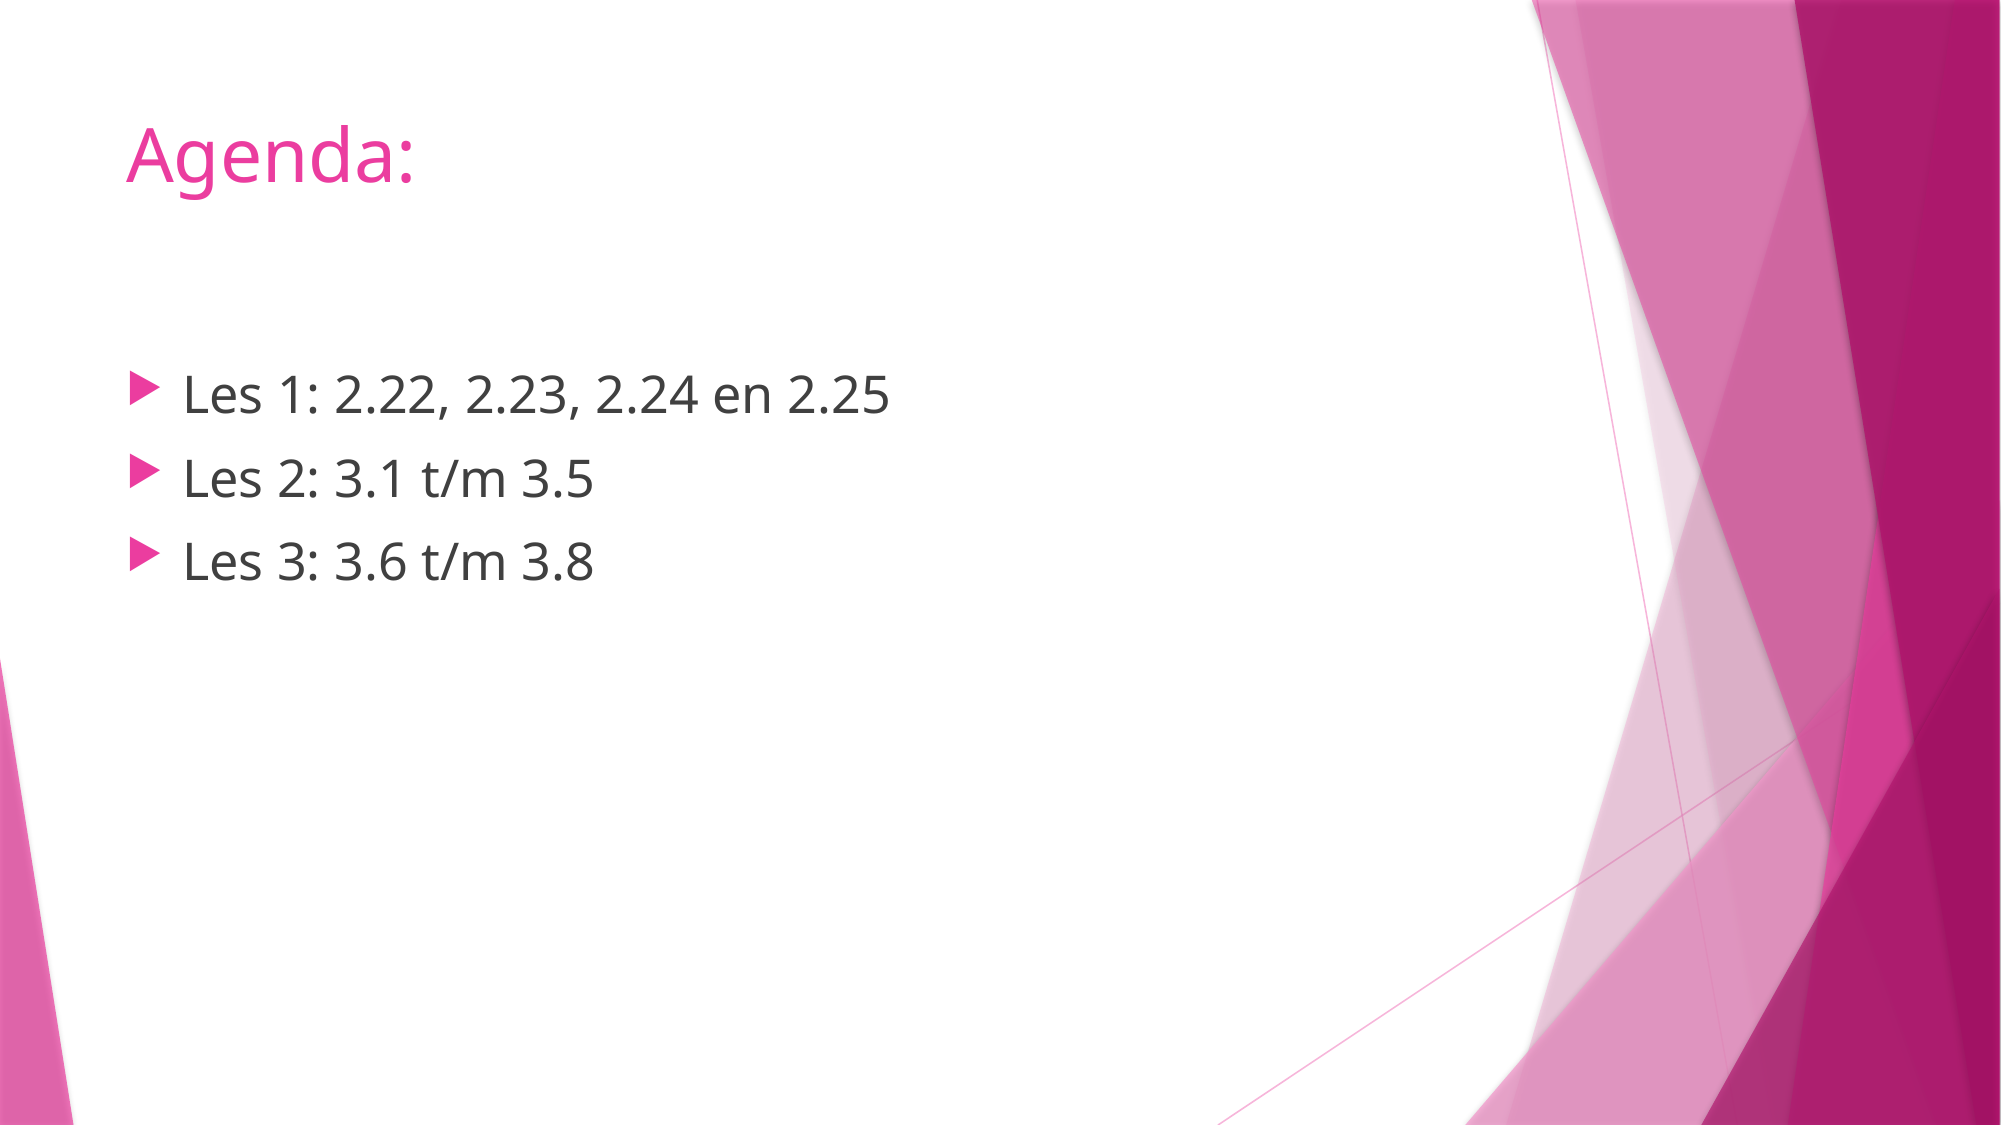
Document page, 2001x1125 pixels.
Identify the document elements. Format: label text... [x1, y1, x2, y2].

title Agenda: [111, 99, 1522, 317]
list Les 1: 2.22, 2.23, 2.24 en 2.25 Les 2: 3.1 t/m 3.5 Les 3: 3.6 t/m 3.8 [111, 354, 1522, 992]
